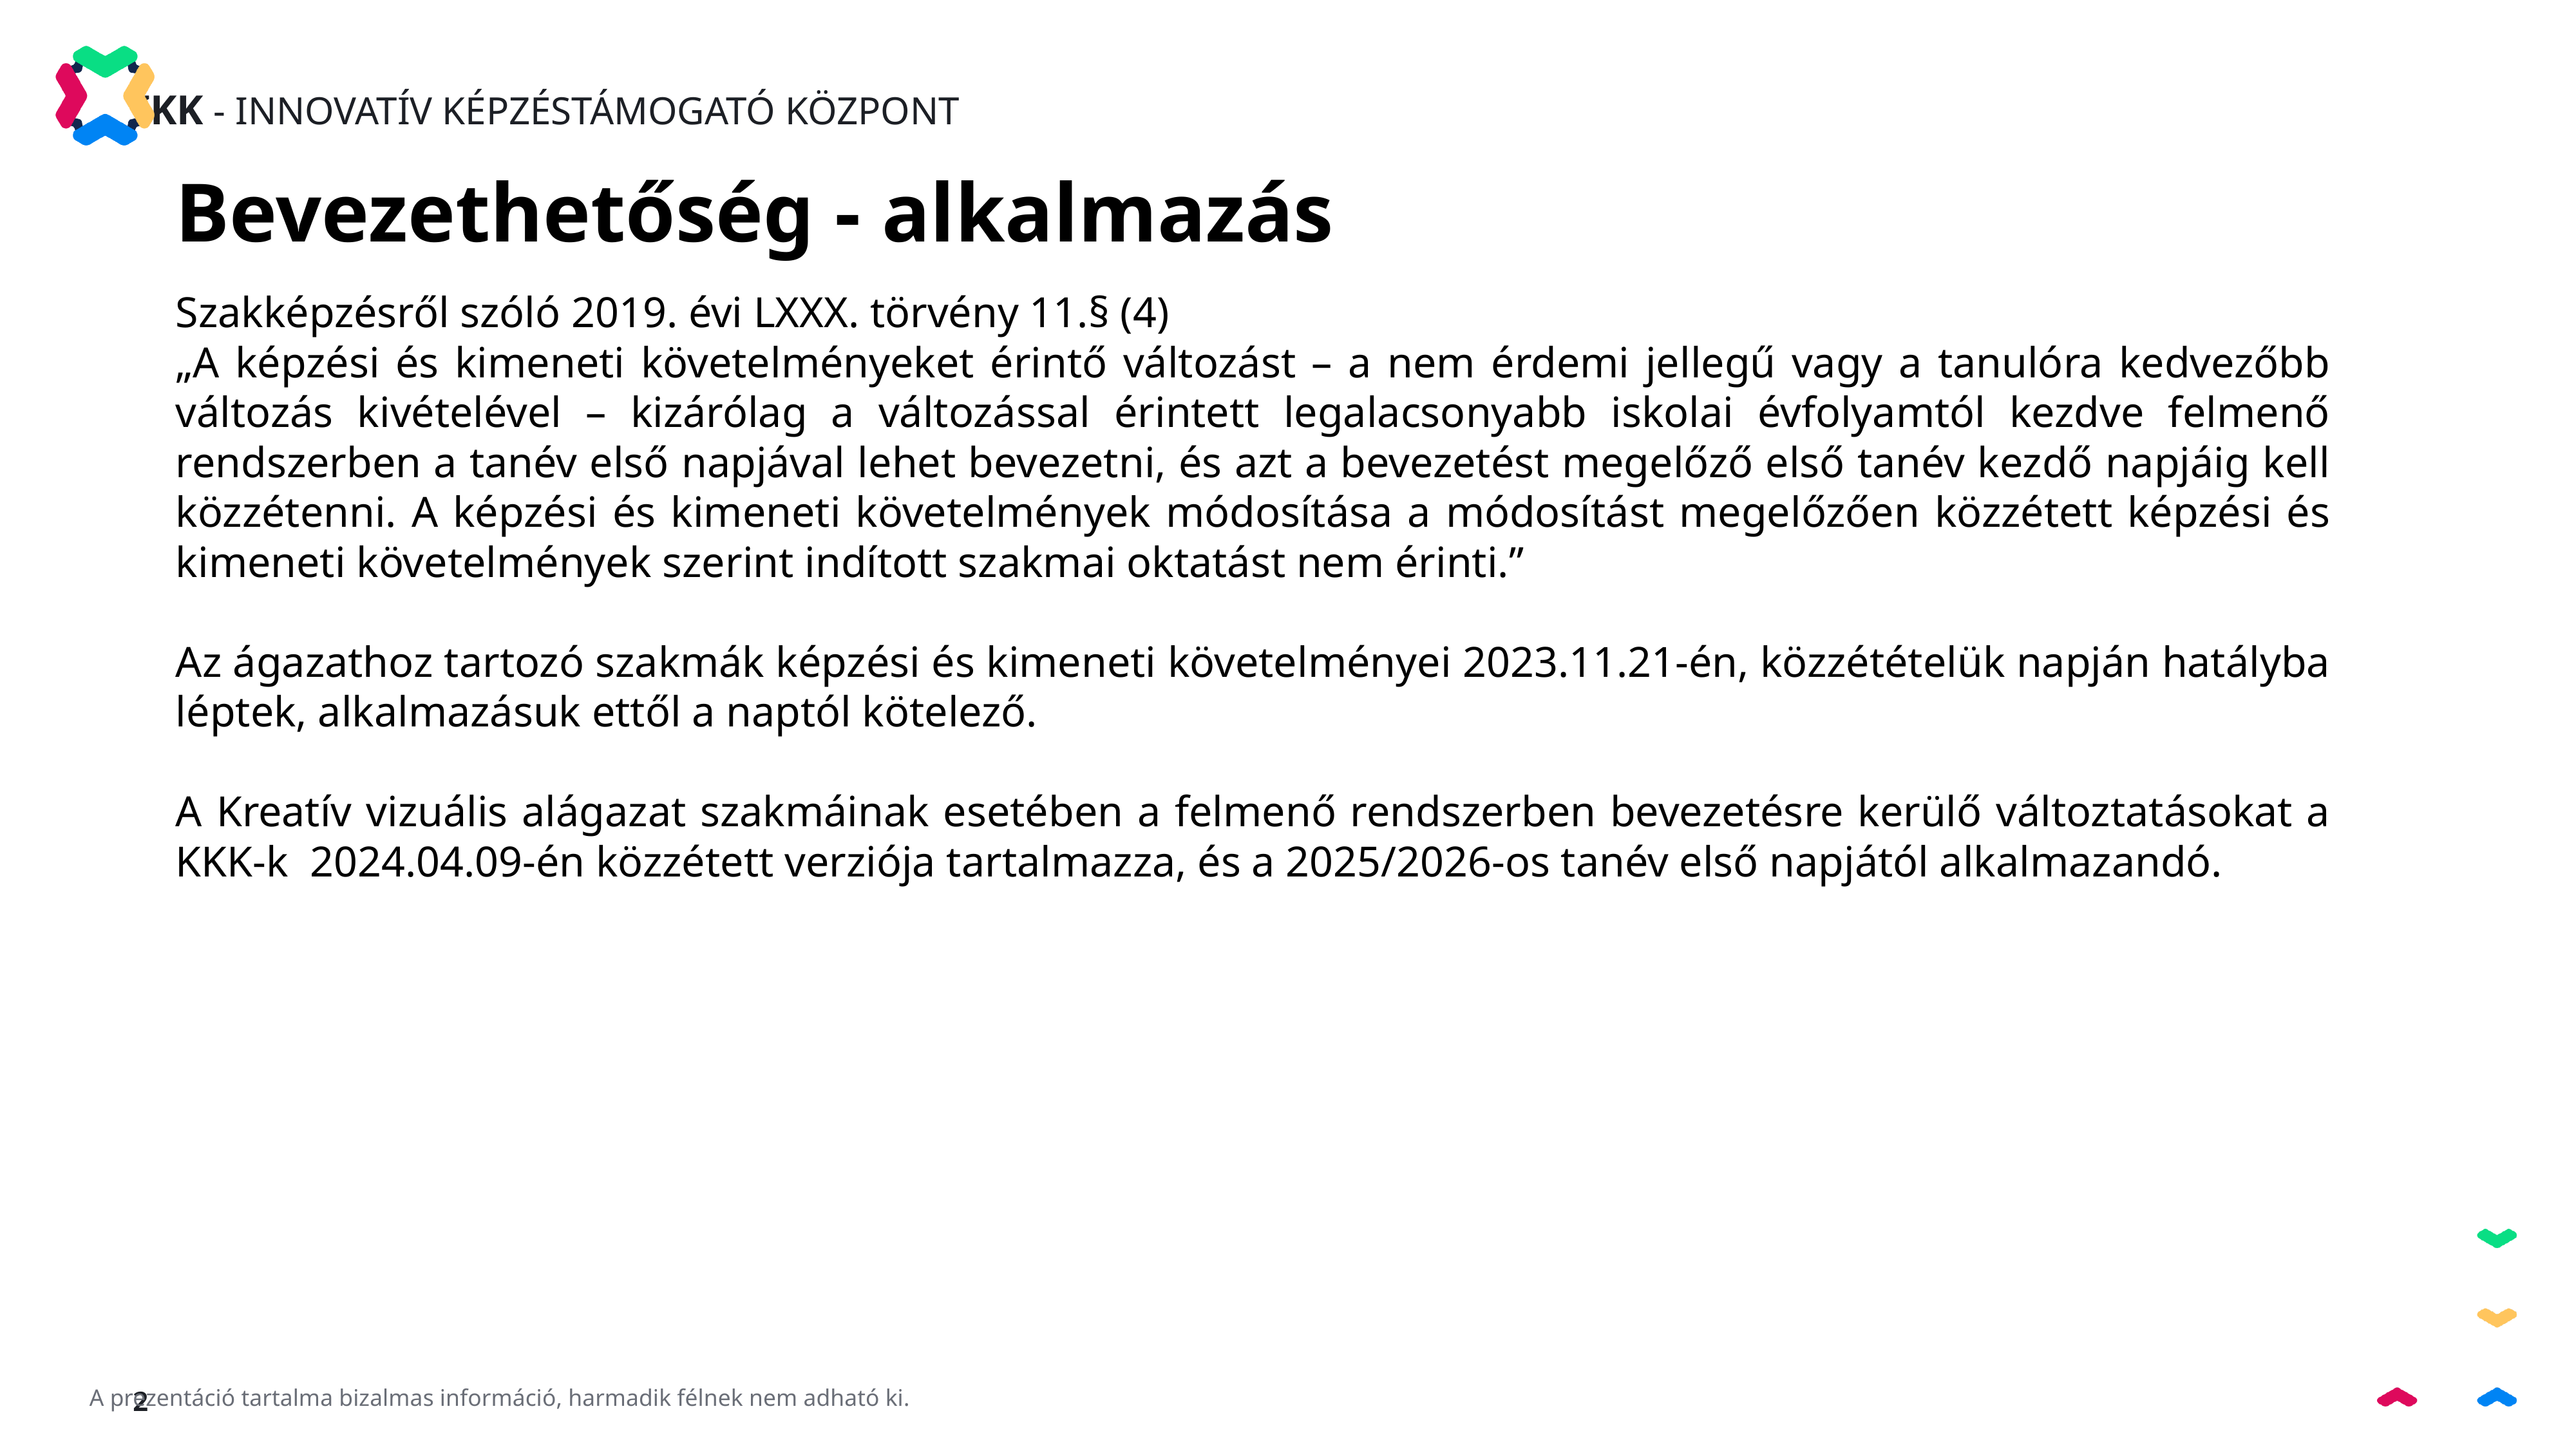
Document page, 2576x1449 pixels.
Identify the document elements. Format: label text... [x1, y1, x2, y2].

list Szakképzésről szóló 2019. évi LXXX. törvény 11.§ (4) „A képzési és kimeneti követelményeket érintő változást – a nem érdemi jellegű vagy a tanulóra kedvezőbb változás kivételével – kizárólag a változással érintett legalacsonyabb iskolai évfolyamtól kezdve felmenő rendszerben a tanév első napjával lehet bevezetni, és azt a bevezetést megelőző első tanév kezdő napjáig kell közzétenni. A képzési és kimeneti követelmények módosítása a módosítást megelőzően közzétett képzési és kimeneti követelmények szerint indított szakmai oktatást nem érinti.” Az ágazathoz tartozó szakmák képzési és kimeneti követelményei 2023.11.21-én, közzétételük napján hatályba léptek, alkalmazásuk ettől a naptól kötelező. A Kreatív vizuális alágazat szakmáinak esetében a felmenő rendszerben bevezetésre kerülő változtatásokat a KKK-k 2024.04.09-én közzétett verziója tartalmazza, és a 2025/2026-os tanév első napjától alkalmazandó. [175, 286, 2332, 1288]
list Bevezethetőség - alkalmazás [175, 161, 2275, 286]
picture [55, 46, 155, 146]
picture [2377, 1229, 2517, 1406]
